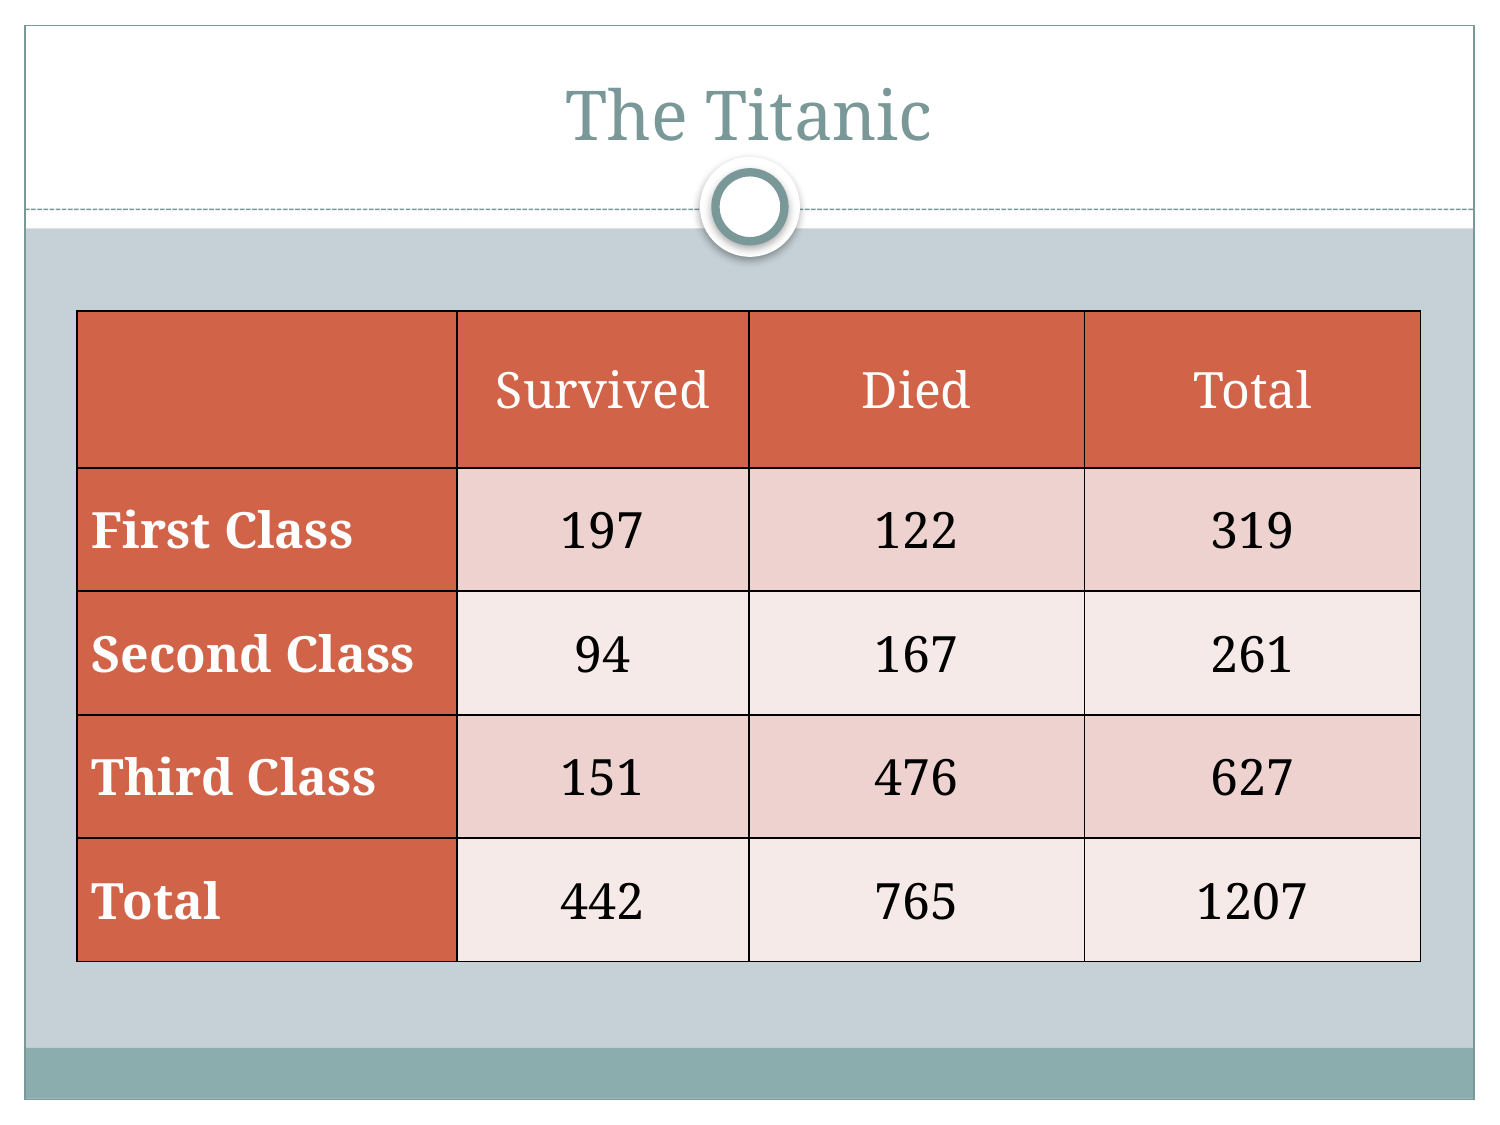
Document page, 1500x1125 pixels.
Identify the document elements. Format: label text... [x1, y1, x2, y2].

table_cell Second Class [78, 592, 456, 714]
table_cell 442 [458, 839, 748, 961]
table_header Total [1085, 312, 1420, 467]
table_cell Total [78, 839, 456, 961]
table_header Died [750, 312, 1084, 467]
table_cell 476 [750, 716, 1084, 837]
table_cell 319 [1085, 469, 1420, 590]
table_header Survived [458, 312, 748, 467]
table_cell 1207 [1085, 839, 1420, 961]
table_cell 94 [458, 592, 748, 714]
table_cell 627 [1085, 716, 1420, 837]
table_cell 151 [458, 716, 748, 837]
table_cell 261 [1085, 592, 1420, 714]
table_cell Third Class [78, 716, 456, 837]
table_header [78, 312, 456, 467]
title The Titanic [49, 37, 1450, 162]
table_cell 197 [458, 469, 748, 590]
table_cell 765 [750, 839, 1084, 961]
table_cell 167 [750, 592, 1084, 714]
table_cell First Class [78, 469, 456, 590]
table_cell 122 [750, 469, 1084, 590]
